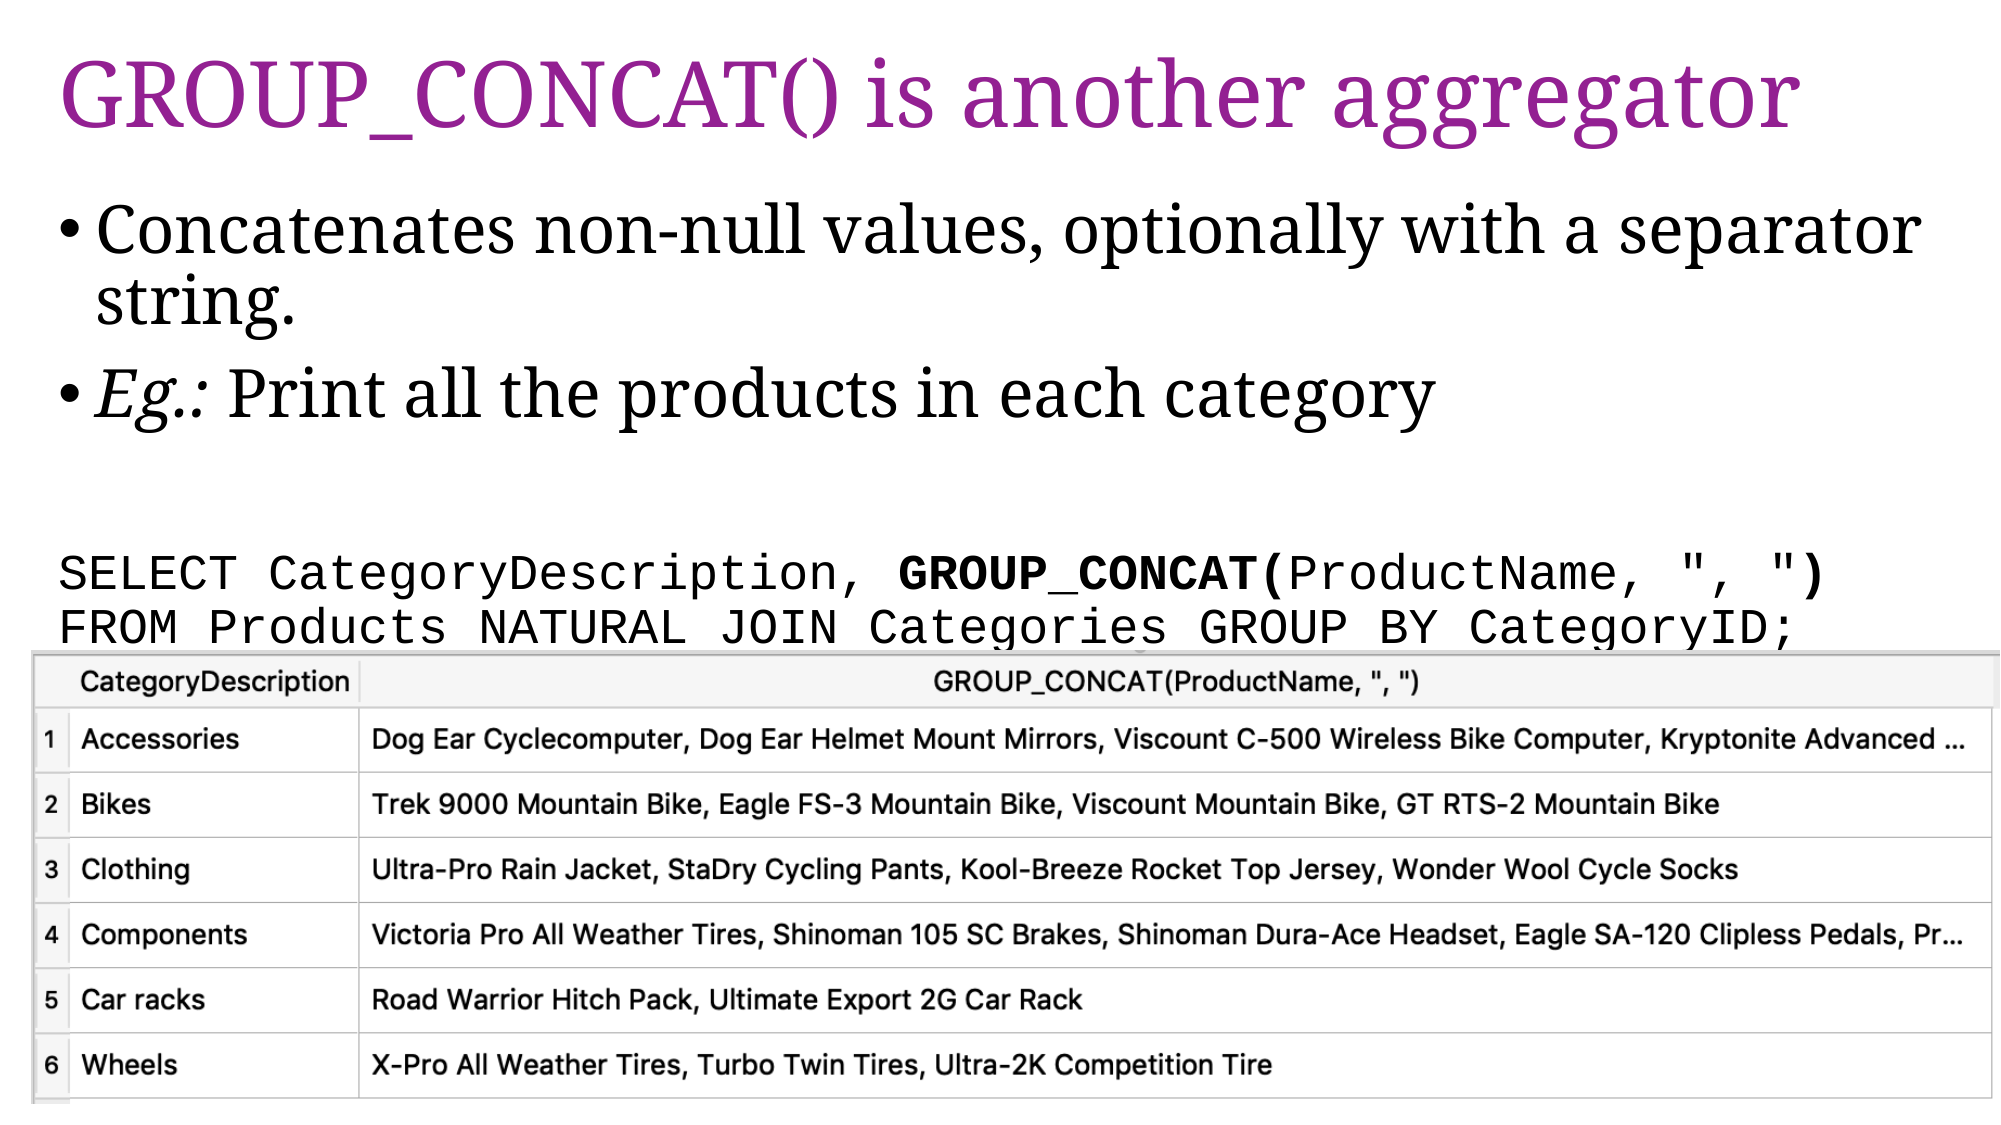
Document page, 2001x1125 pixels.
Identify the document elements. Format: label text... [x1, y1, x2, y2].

picture [30, 650, 2000, 1104]
title GROUP_CONCAT() is another aggregator [43, 25, 1953, 171]
list Concatenates non-null values, optionally with a separator string. Eg.: Print all the products in each category SELECT CategoryDescription, GROUP_CONCAT(ProductName, ", ") FROM Products NATURAL JOIN Categories GROUP BY CategoryID; [43, 188, 1953, 634]
